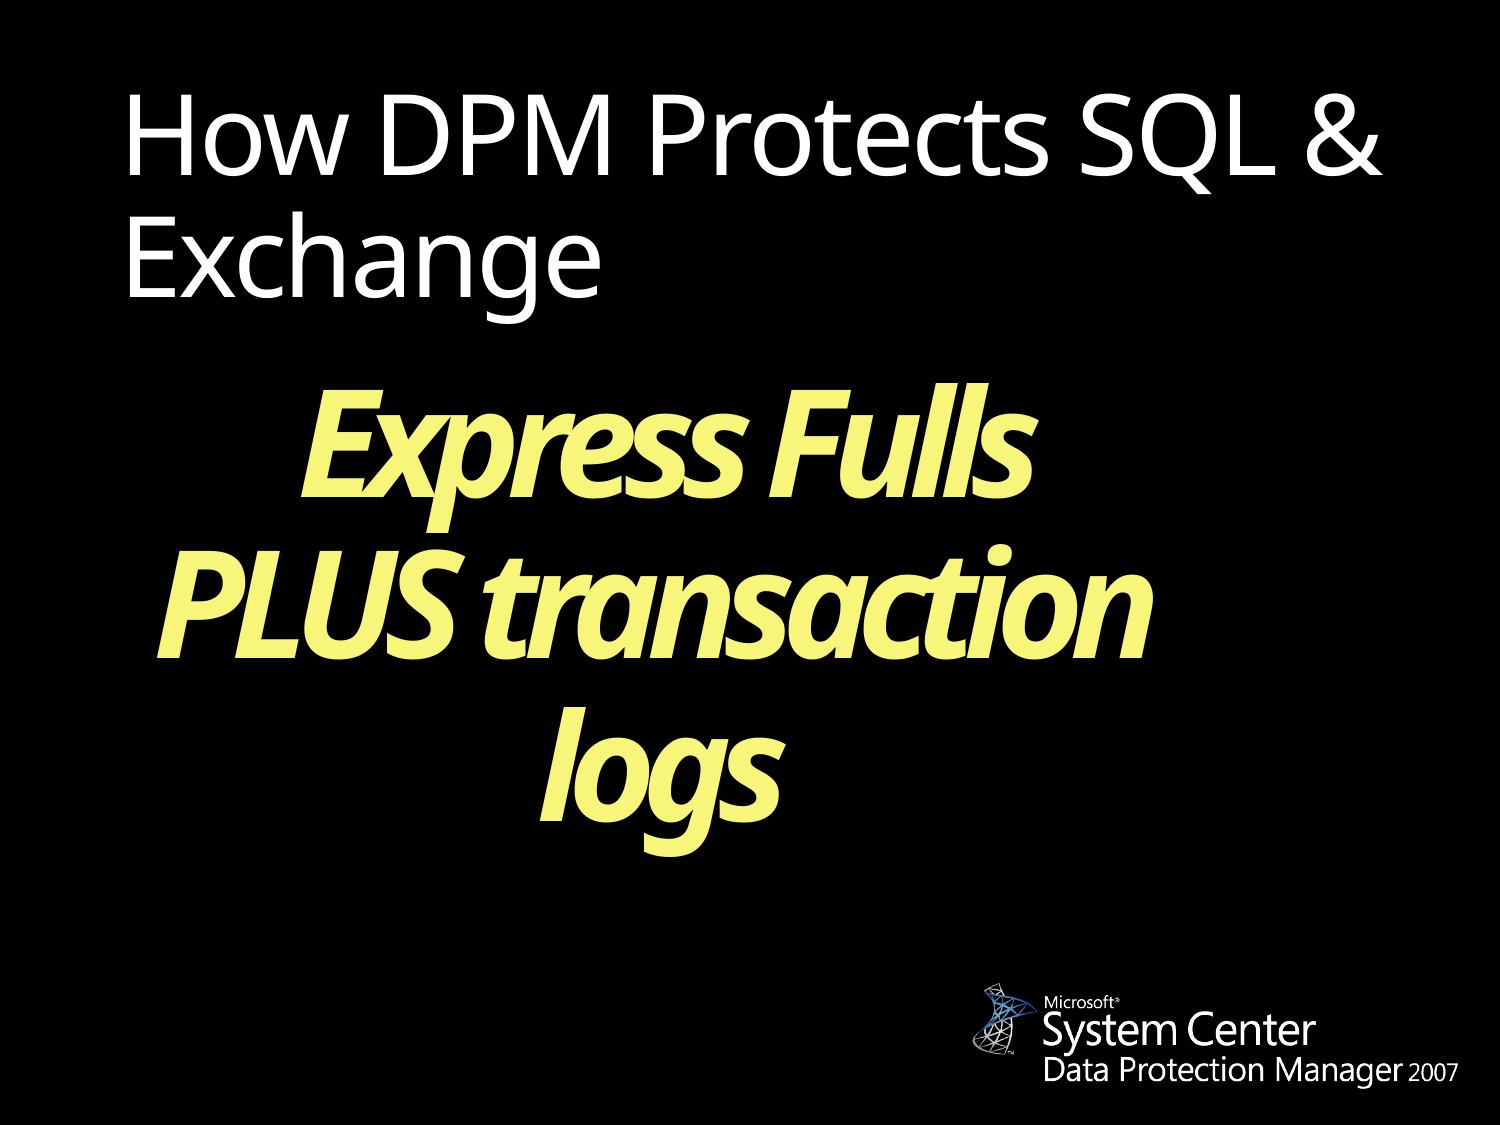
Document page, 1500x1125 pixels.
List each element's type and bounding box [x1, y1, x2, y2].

list [148, 367, 1179, 595]
title [119, 75, 1500, 325]
picture [971, 983, 1458, 1090]
